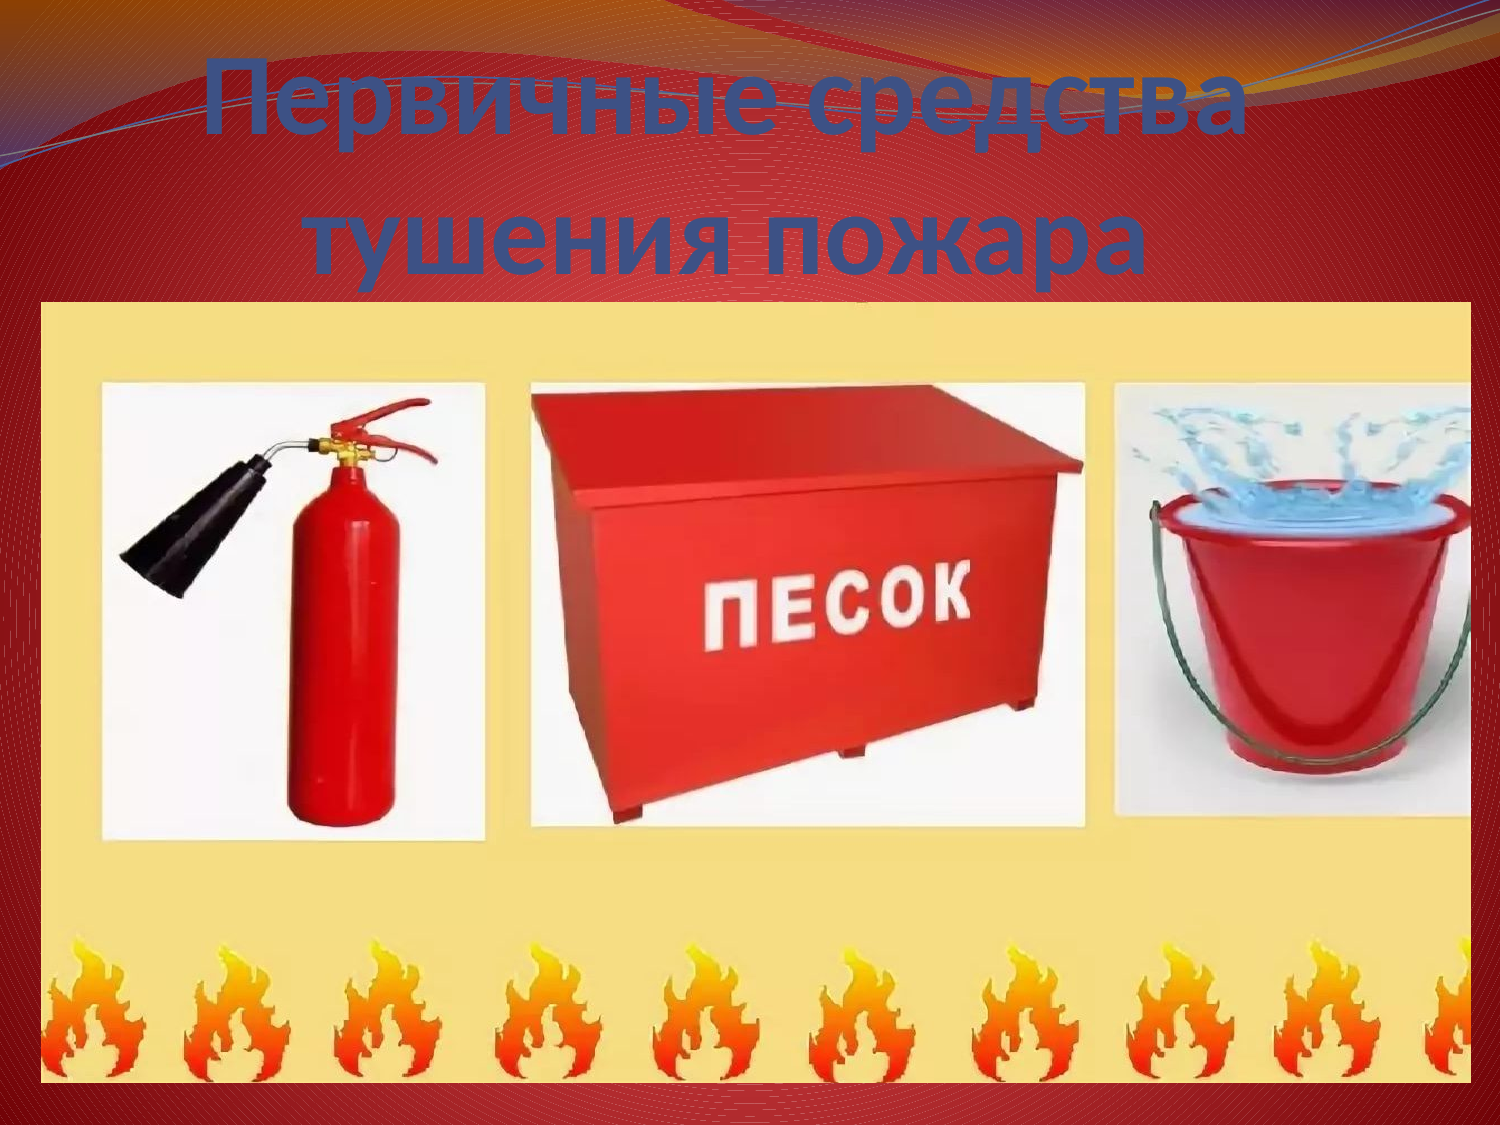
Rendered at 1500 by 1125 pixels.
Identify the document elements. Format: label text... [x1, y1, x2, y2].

title Первичные средства тушения пожара [88, 66, 1364, 298]
picture [41, 302, 1471, 1083]
